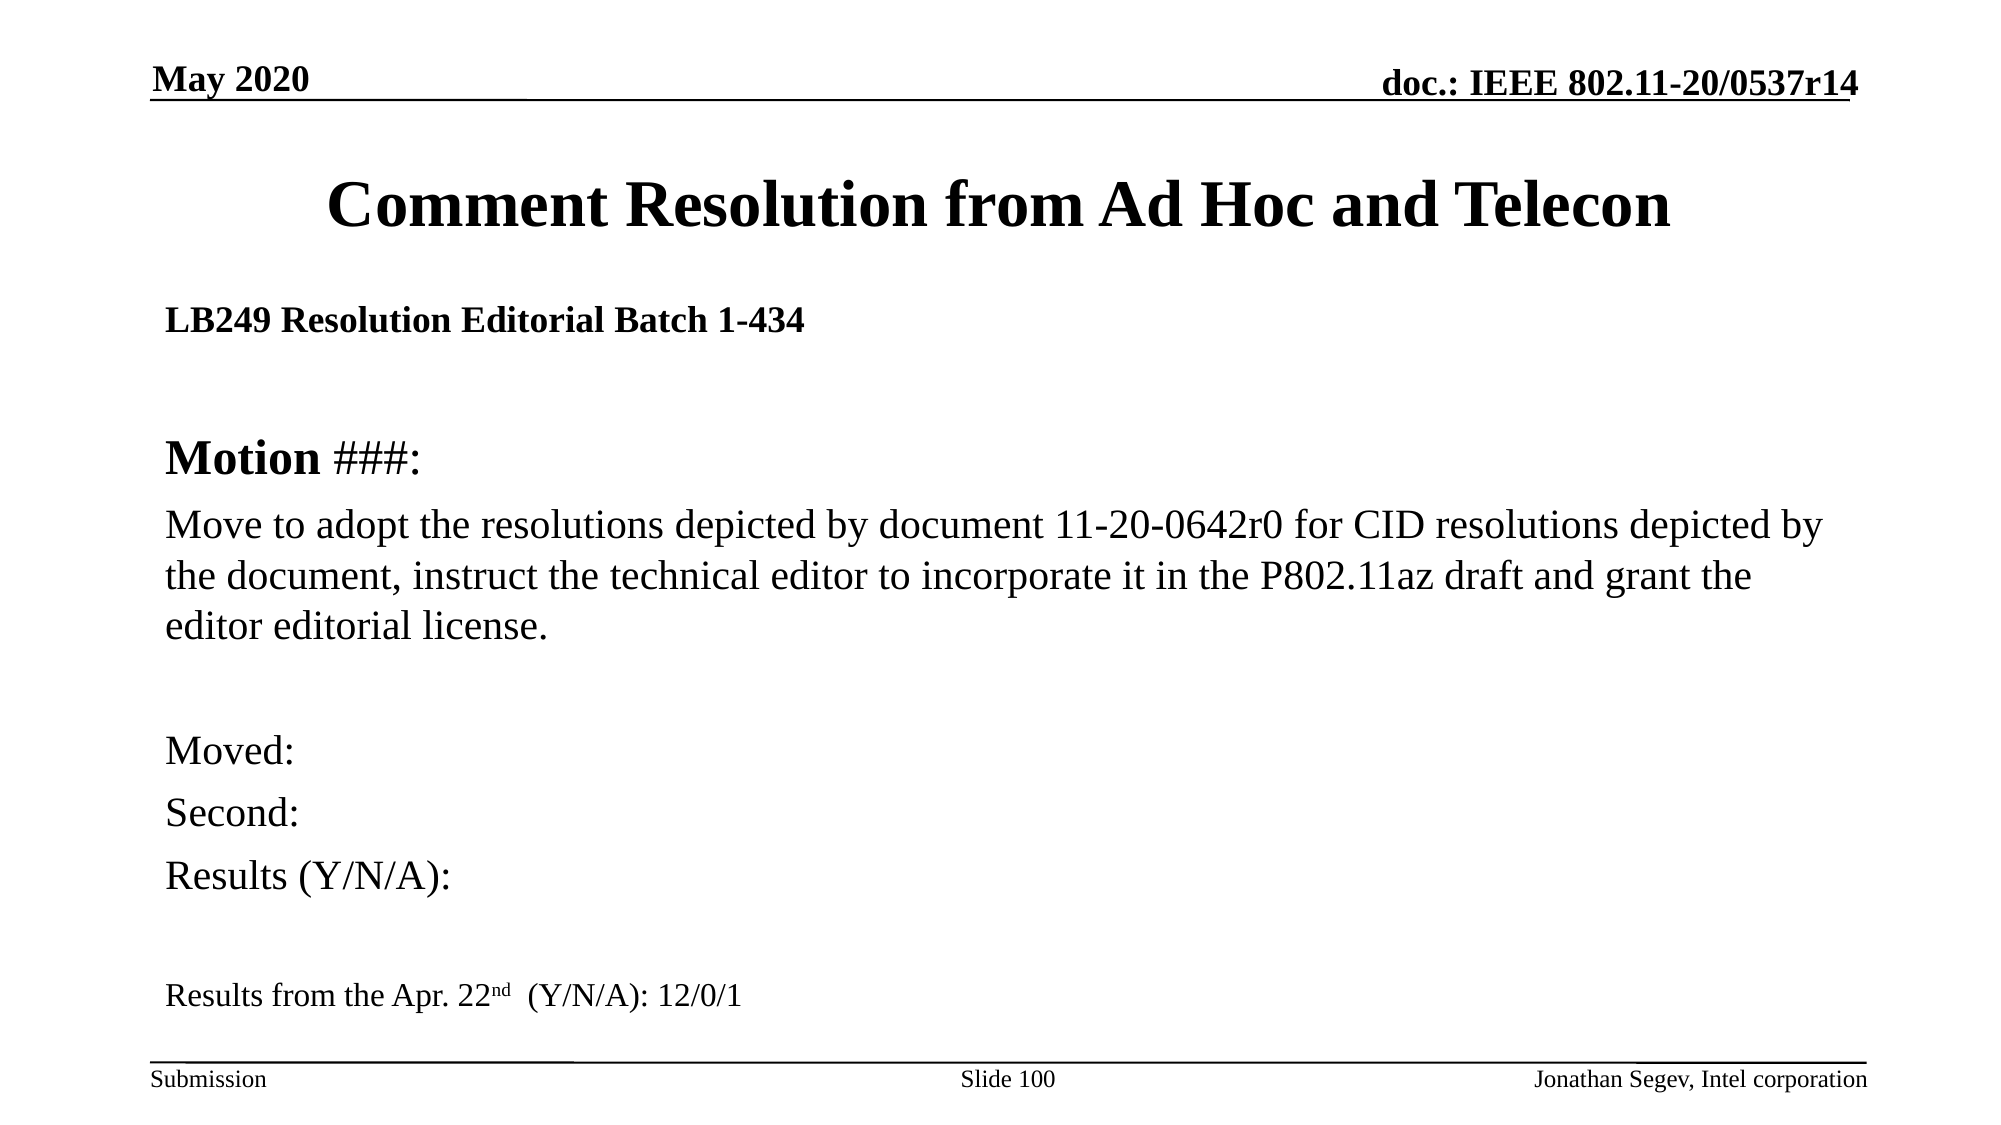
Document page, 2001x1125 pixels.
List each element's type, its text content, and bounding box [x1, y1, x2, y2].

footer Jonathan Segev, Intel corporation [1171, 1061, 1869, 1093]
slide_number Slide 100 [950, 1061, 1067, 1123]
title Comment Resolution from Ad Hoc and Telecon [149, 112, 1850, 286]
list LB249 Resolution Editorial Batch 1-434 Motion ###: Move to adopt the resolutions depicted by document 11-20-0642r0 for CID resolutions depicted by the document, instruct the technical editor to incorporate it in the P802.11az draft and grant the editor editorial license. Moved: Second: Results (Y/N/A): Results from the Apr. 22nd (Y/N/A): 12/0/1 [149, 286, 1850, 1000]
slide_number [152, 54, 563, 100]
